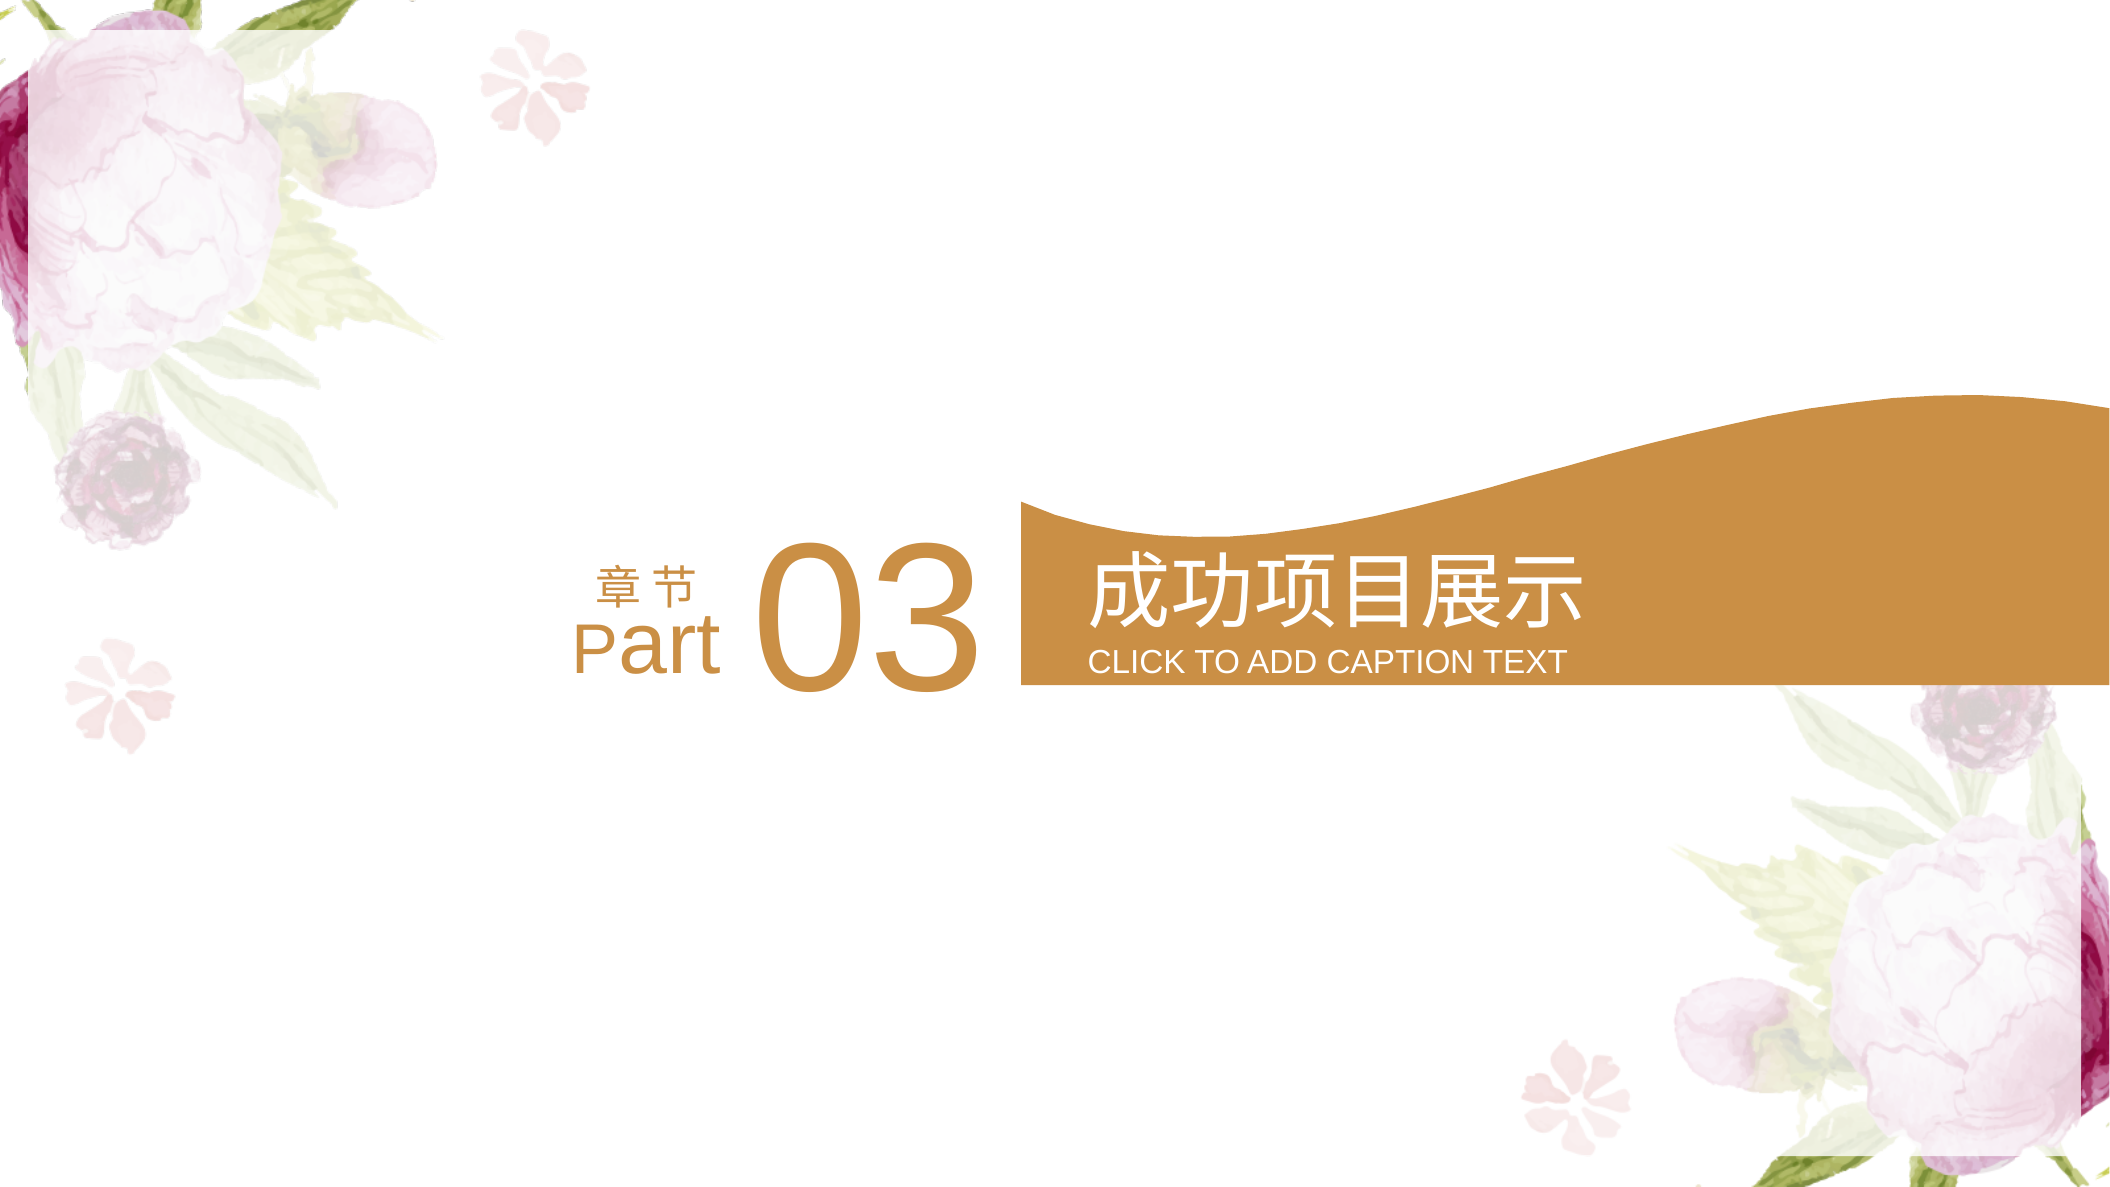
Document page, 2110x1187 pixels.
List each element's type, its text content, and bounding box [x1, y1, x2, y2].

picture [0, 0, 2110, 1187]
text_box 成功项目展示 [1087, 549, 1693, 640]
text_box 03 [751, 479, 986, 733]
text_box Part [571, 586, 722, 692]
text_box 章 节 [595, 558, 698, 614]
text_box CLICK TO ADD CAPTION TEXT [1087, 644, 1693, 681]
text_box [1021, 395, 2110, 686]
